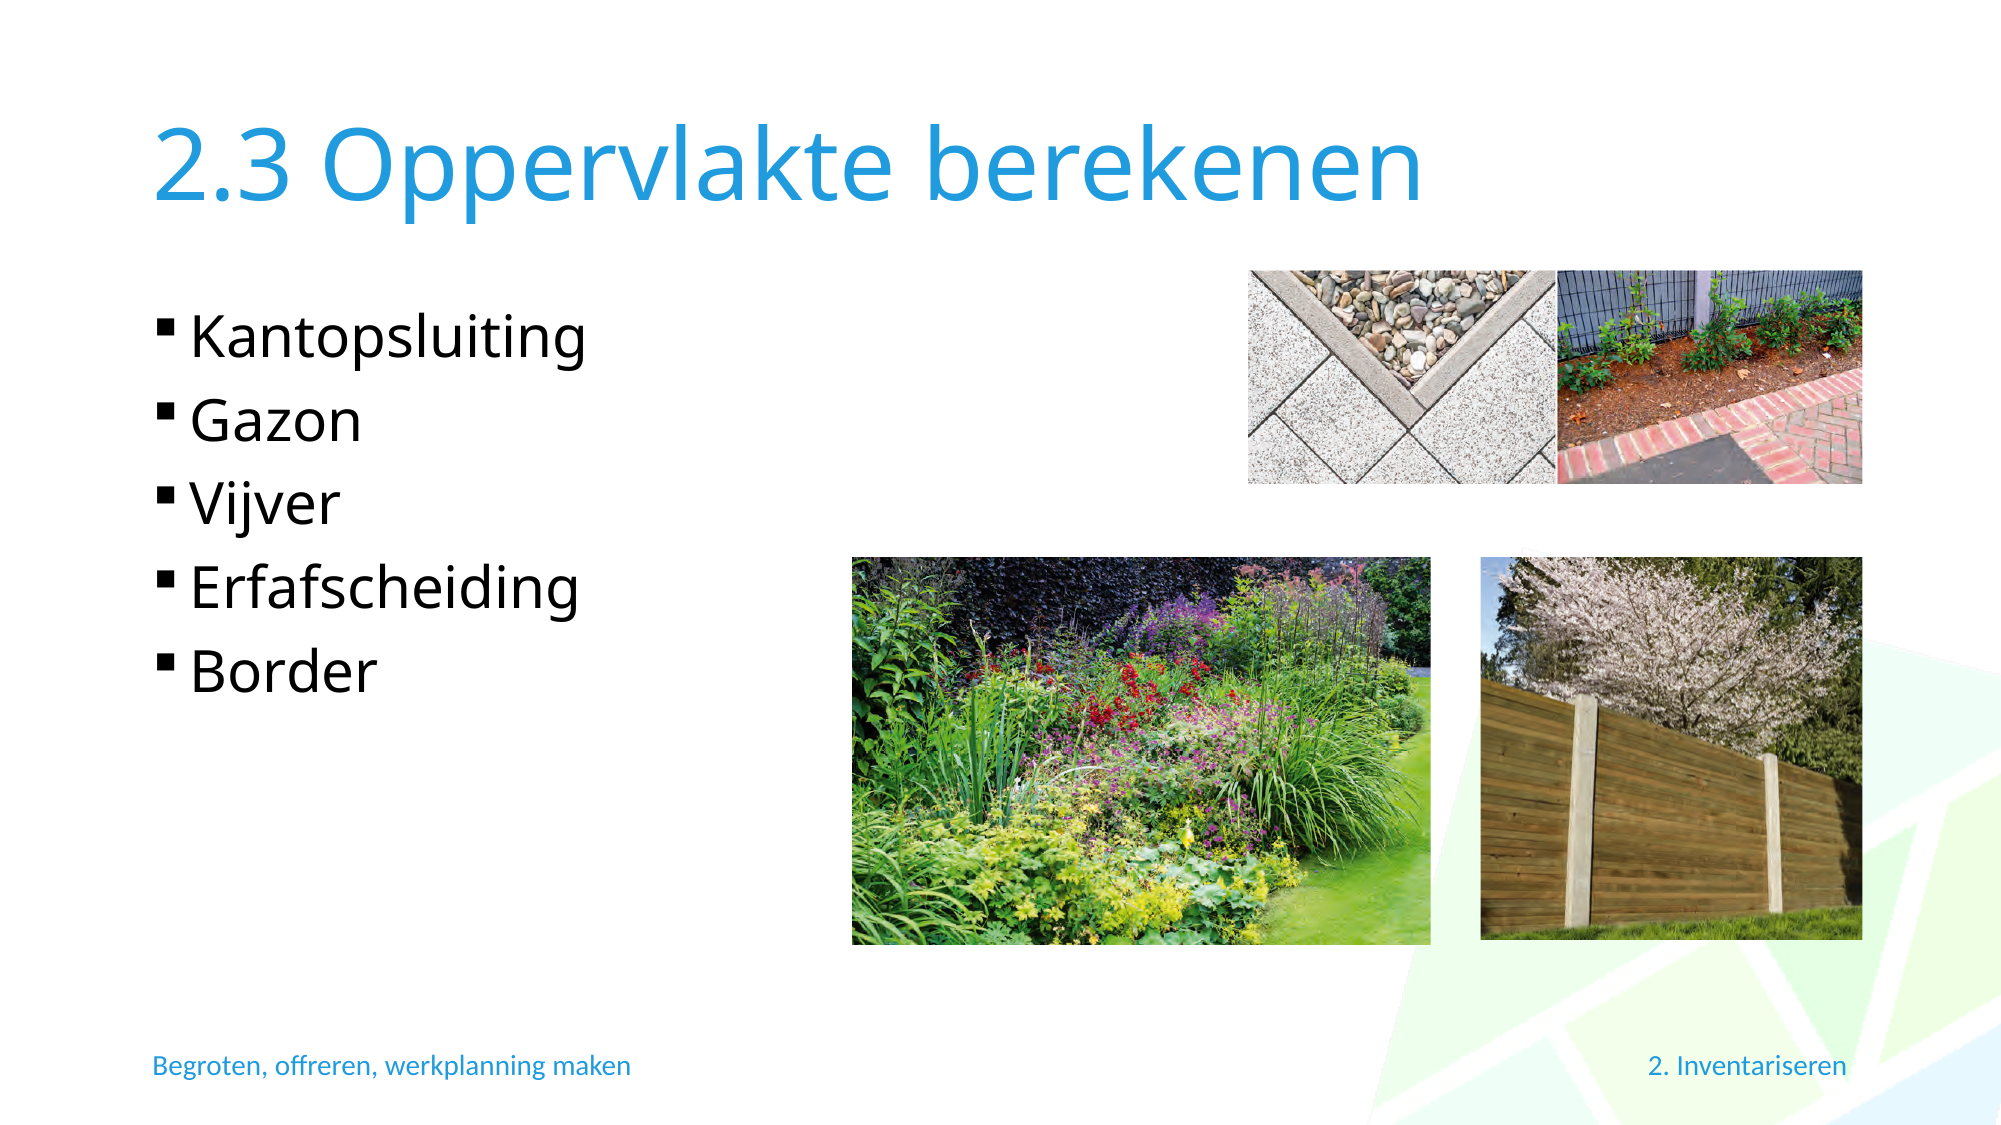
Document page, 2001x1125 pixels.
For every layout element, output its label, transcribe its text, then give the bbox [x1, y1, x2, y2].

picture [852, 557, 1431, 945]
list Kantopsluiting Gazon Vijver Erfafscheiding Border [137, 299, 1863, 1014]
picture [1248, 270, 1863, 484]
picture [1480, 557, 1863, 940]
list 2. Inventariseren [1412, 1042, 1863, 1103]
title 2.3 Oppervlakte berekenen [137, 59, 1863, 278]
list Begroten, offreren, werkplanning maken [137, 1042, 664, 1087]
